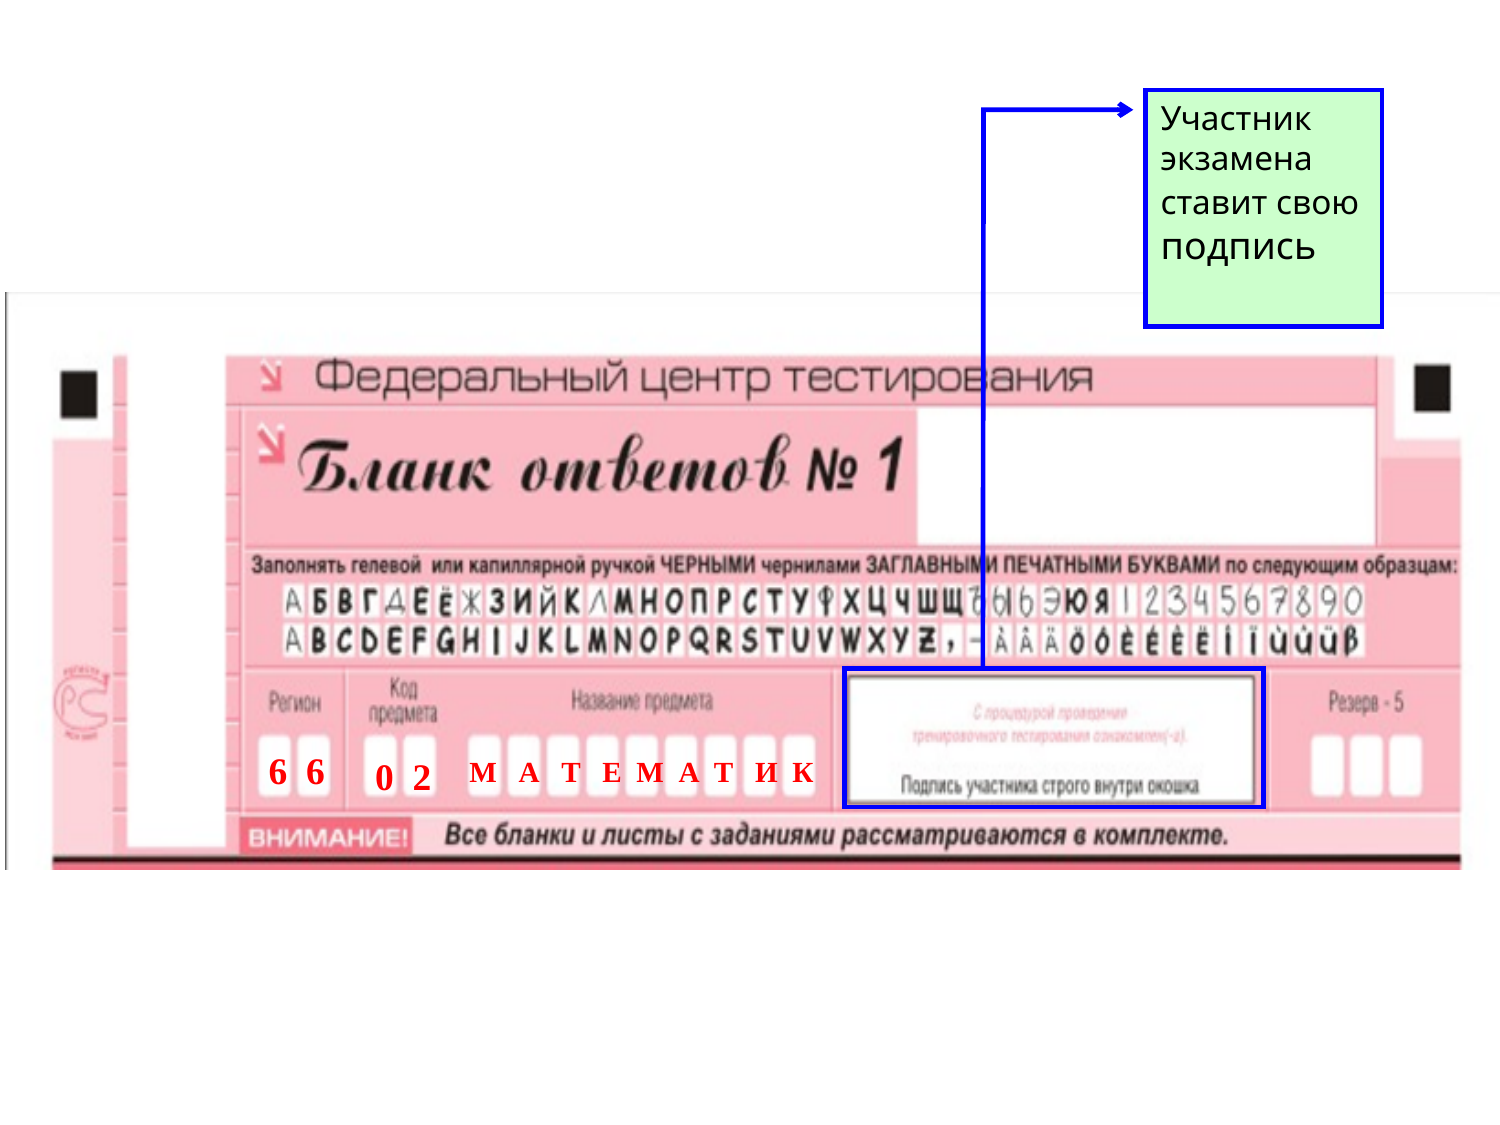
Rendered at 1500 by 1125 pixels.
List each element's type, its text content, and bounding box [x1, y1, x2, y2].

picture [5, 292, 1500, 870]
text_box Участник экзамена ставит свою подпись [1145, 90, 1383, 291]
